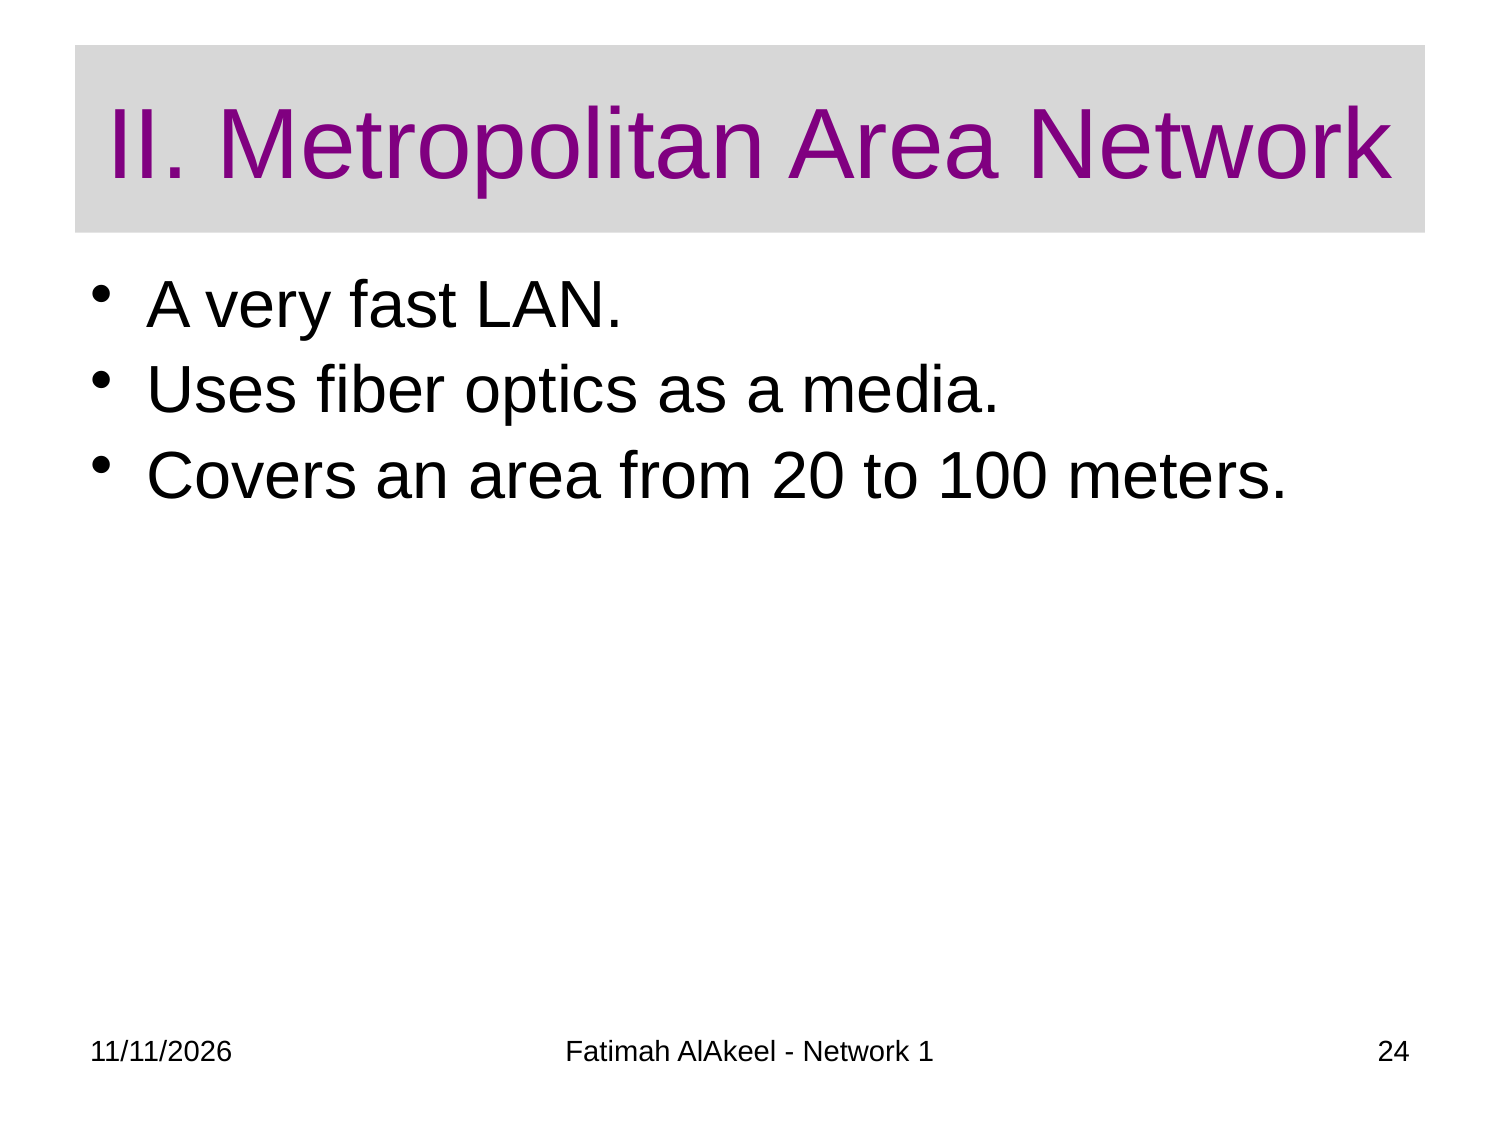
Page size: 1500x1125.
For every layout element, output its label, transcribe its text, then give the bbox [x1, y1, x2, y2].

list A very fast LAN. Uses fiber optics as a media. Covers an area from 20 to 100 meters. [74, 262, 1426, 1006]
slide_number 24 [1074, 1024, 1426, 1103]
footer Fatimah AlAkeel - Network 1 [512, 1024, 988, 1103]
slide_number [74, 1024, 426, 1103]
title II. Metropolitan Area Network [74, 44, 1426, 233]
